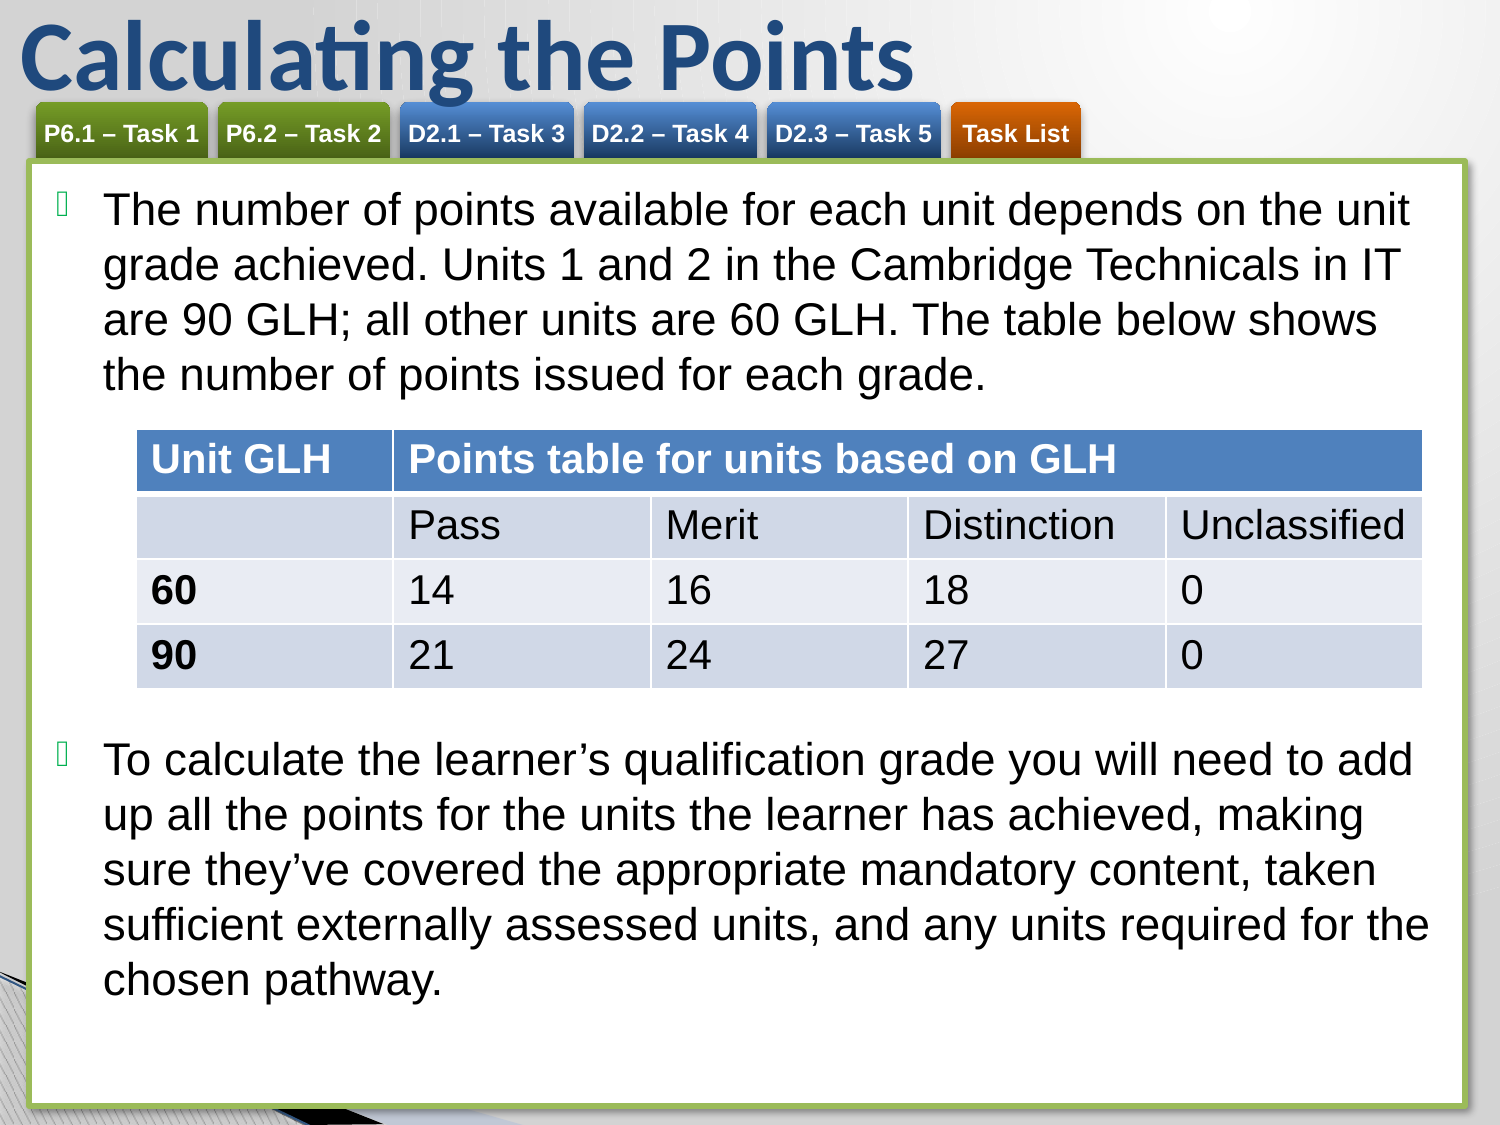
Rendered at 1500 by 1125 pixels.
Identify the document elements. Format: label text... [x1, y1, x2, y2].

table_cell 90 [137, 625, 392, 688]
table_header Unit GLH [137, 430, 392, 491]
text_box The number of points available for each unit depends on the unit grade achieved. Units 1 and 2 in the Cambridge Technicals in IT are 90 GLH; all other units are 60 GLH. The table below shows the number of points issued for each grade. To calculate the learner’s qualification grade you will need to add up all the points for the units the learner has achieved, making sure they’ve covered the appropriate mandatory content, taken sufficient externally assessed units, and any units required for the chosen pathway. [41, 172, 1447, 1013]
table_cell 24 [652, 625, 907, 688]
table_cell 27 [909, 625, 1165, 688]
table_cell 14 [394, 560, 650, 623]
table_cell 16 [652, 560, 907, 623]
title Calculating the Points [5, 0, 1270, 102]
table_cell 0 [1167, 560, 1422, 623]
picture [281, 1114, 303, 1125]
table_cell [137, 497, 392, 558]
table_cell Pass [394, 497, 650, 558]
table_cell 18 [909, 560, 1165, 623]
table_header Points table for units based on GLH [394, 430, 1422, 491]
table_cell Merit [652, 497, 907, 558]
table_cell Unclassified [1167, 497, 1422, 558]
table_cell 0 [1167, 625, 1422, 688]
table_cell 60 [137, 560, 392, 623]
text_box e [551, 0, 603, 5]
table_cell 21 [394, 625, 650, 688]
table_cell Distinction [909, 497, 1165, 558]
